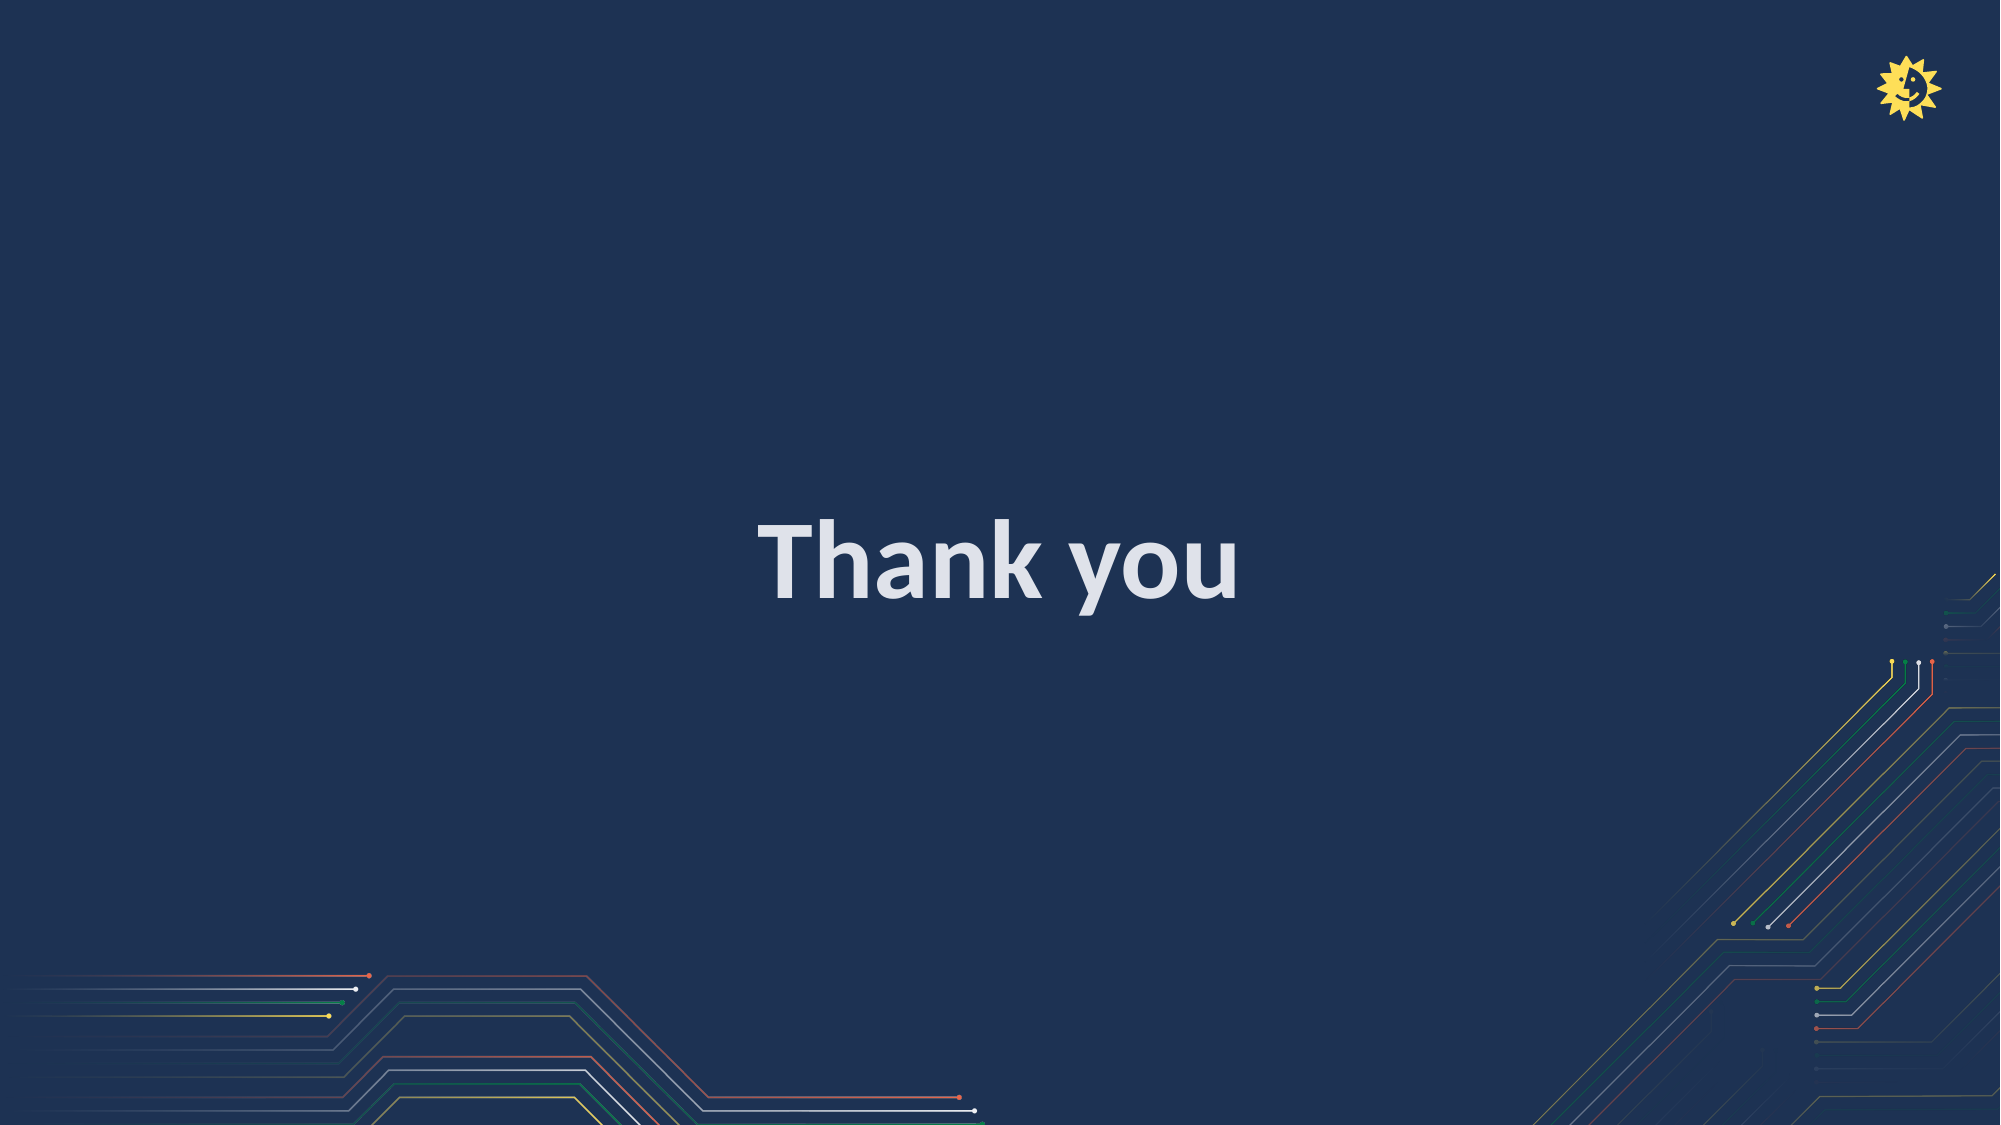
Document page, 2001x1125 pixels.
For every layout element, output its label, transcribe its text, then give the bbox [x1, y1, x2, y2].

title Thank you [0, 446, 2000, 679]
picture [1532, 679, 2000, 1125]
picture [0, 973, 985, 1125]
